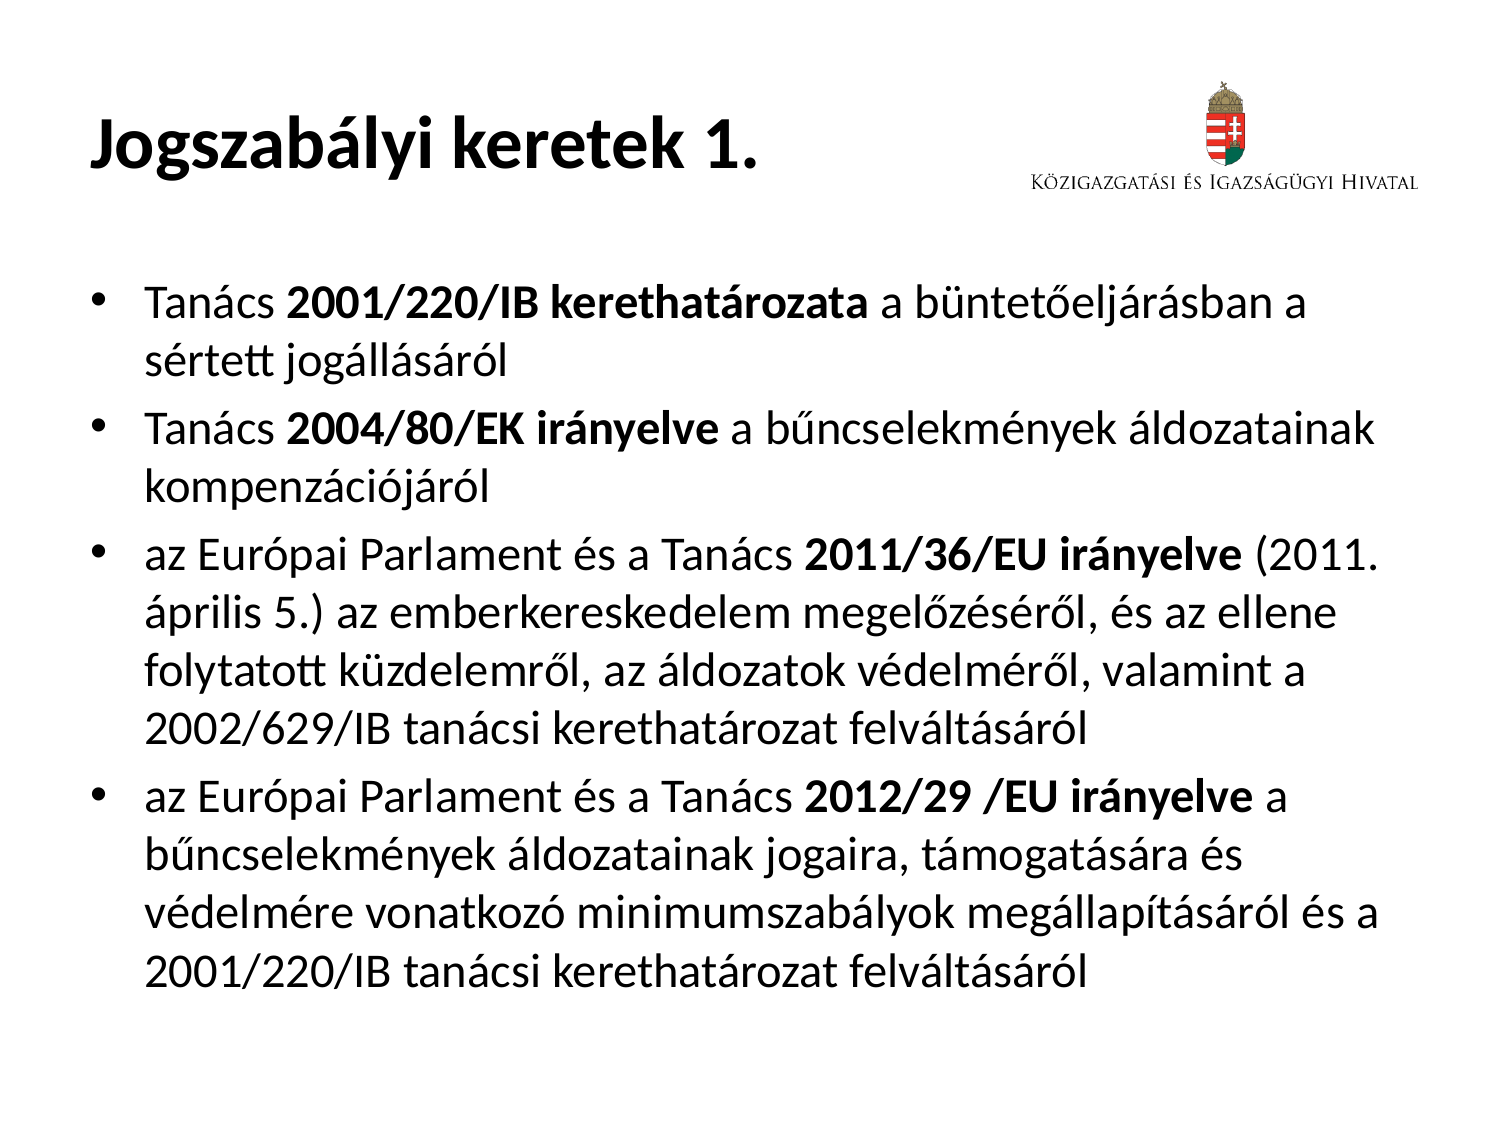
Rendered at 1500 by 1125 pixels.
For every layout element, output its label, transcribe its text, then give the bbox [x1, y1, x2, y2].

title Jogszabályi keretek 1. [75, 45, 1425, 233]
list Tanács 2001/220/IB kerethatározata a büntetőeljárásban a sértett jogállásáról Tanács 2004/80/EK irányelve a bűncselekmények áldozatainak kompenzációjáról az Európai Parlament és a Tanács 2011/36/EU irányelve (2011. április 5.) az emberkereskedelem megelőzéséről, és az ellene folytatott küzdelemről, az áldozatok védelméről, valamint a 2002/629/IB tanácsi kerethatározat felváltásáról az Európai Parlament és a Tanács 2012/29 /EU irányelve a bűncselekmények áldozatainak jogaira, támogatására és védelmére vonatkozó minimumszabályok megállapításáról és a 2001/220/IB tanácsi kerethatározat felváltásáról [75, 262, 1425, 1005]
picture [1031, 81, 1418, 189]
